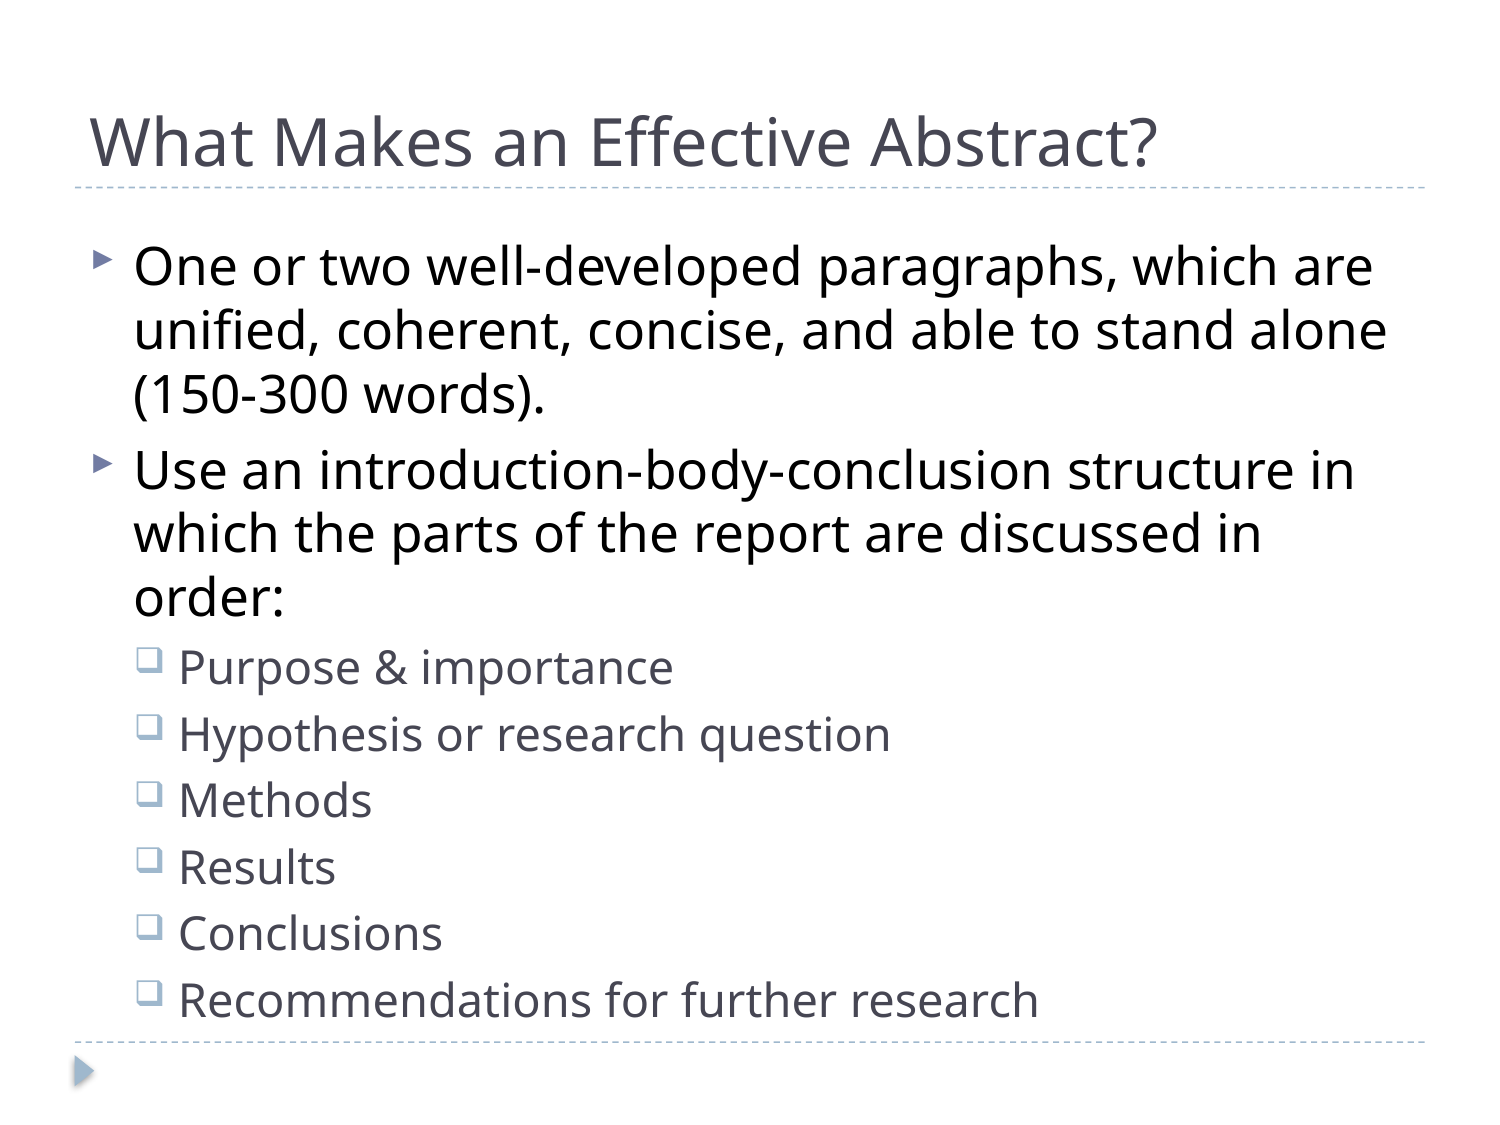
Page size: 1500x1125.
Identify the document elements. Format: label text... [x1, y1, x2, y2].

title What Makes an Effective Abstract? [75, 24, 1425, 188]
list One or two well-developed paragraphs, which are unified, coherent, concise, and able to stand alone (150-300 words). Use an introduction-body-conclusion structure in which the parts of the report are discussed in order: Purpose & importance Hypothesis or research question Methods Results Conclusions Recommendations for further research [75, 224, 1425, 1035]
